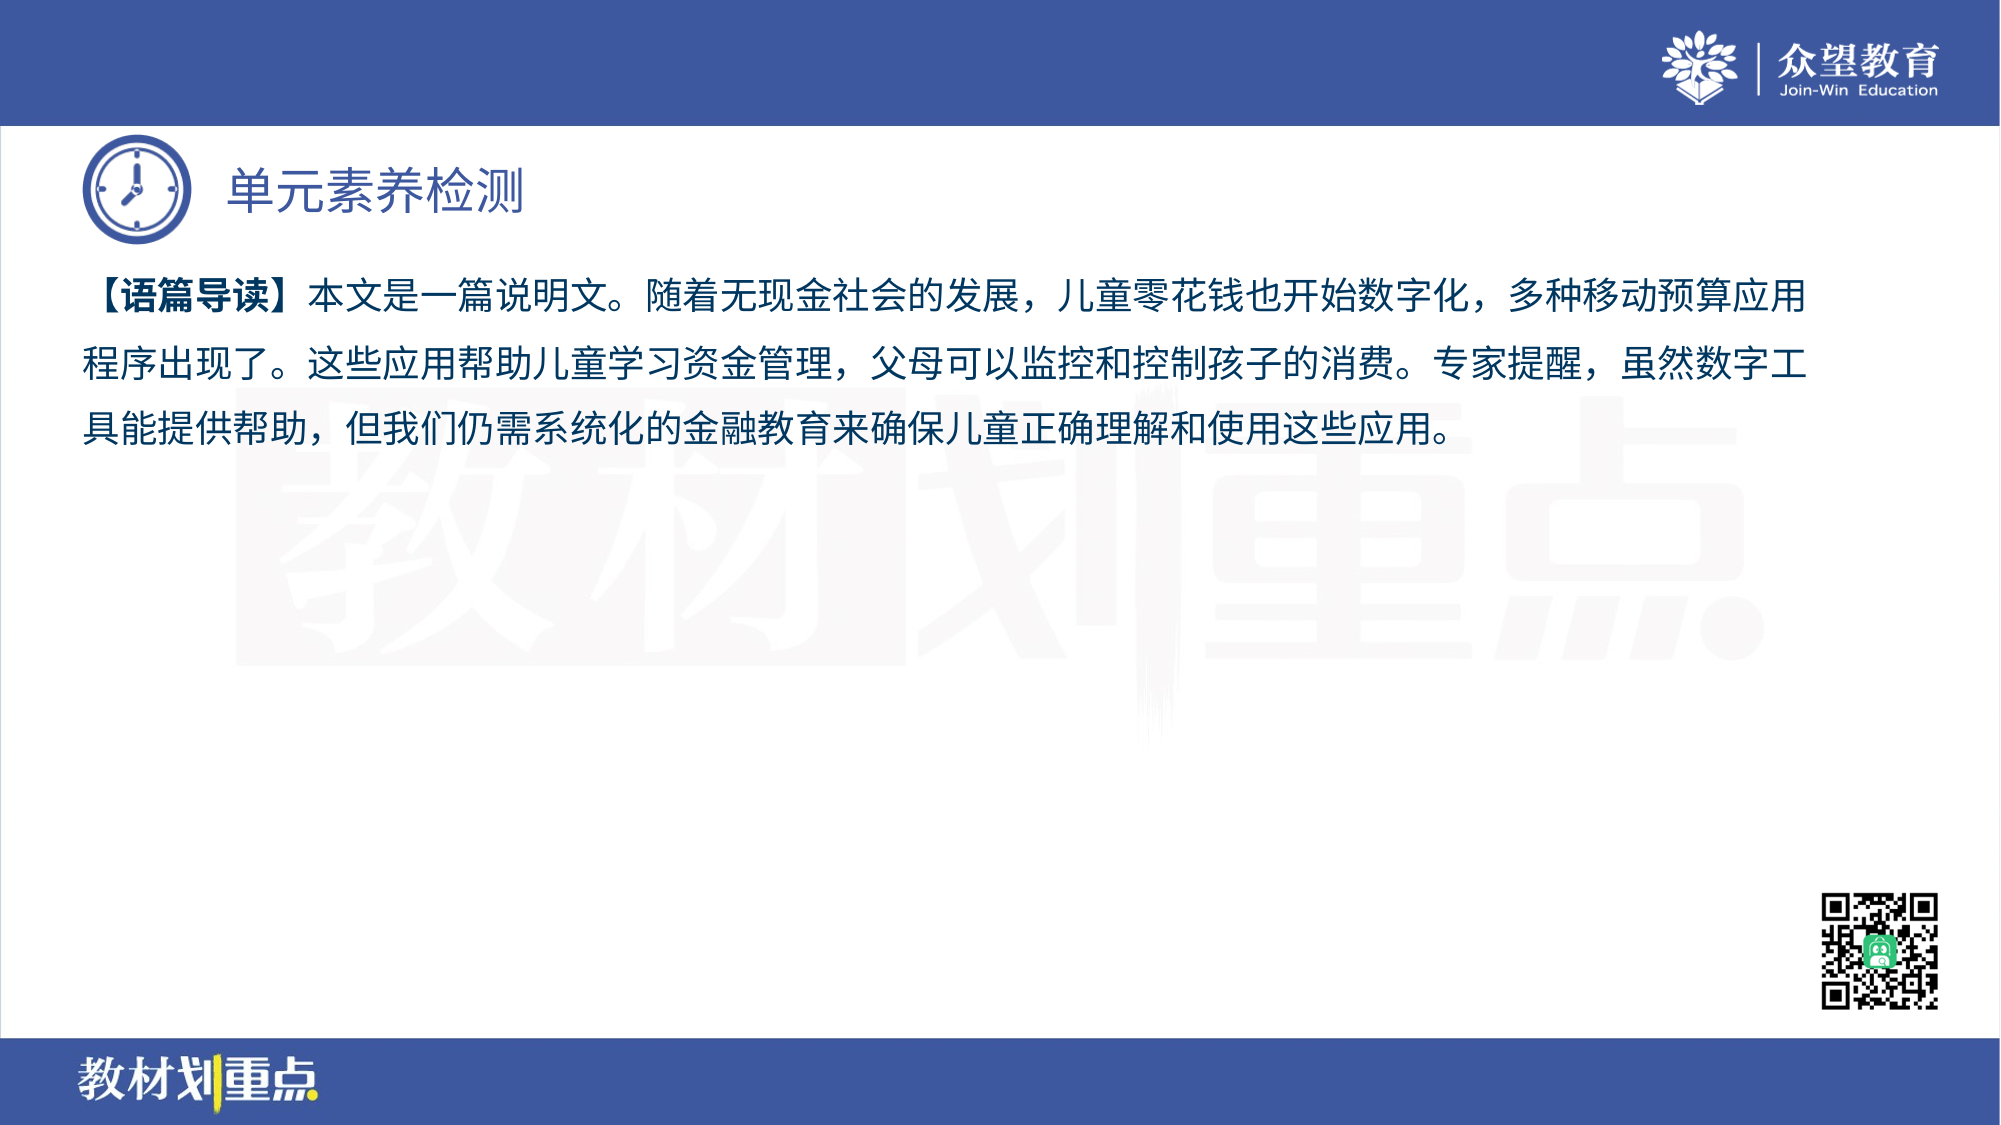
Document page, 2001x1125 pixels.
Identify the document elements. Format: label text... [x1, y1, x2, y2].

text_box 【语篇导读】本文是一篇说明文。随着无现金社会的发展，儿童零花钱也开始数字化，多种移动预算应用 程序出现了。这些应用帮助儿童学习资金管理，父母可以监控和控制孩子的消费。专家提醒，虽然数字工 具能提供帮助，但我们仍需系统化的金融教育来确保儿童正确理解和使用这些应用。 [82, 247, 1817, 444]
picture [0, 0, 2000, 1125]
